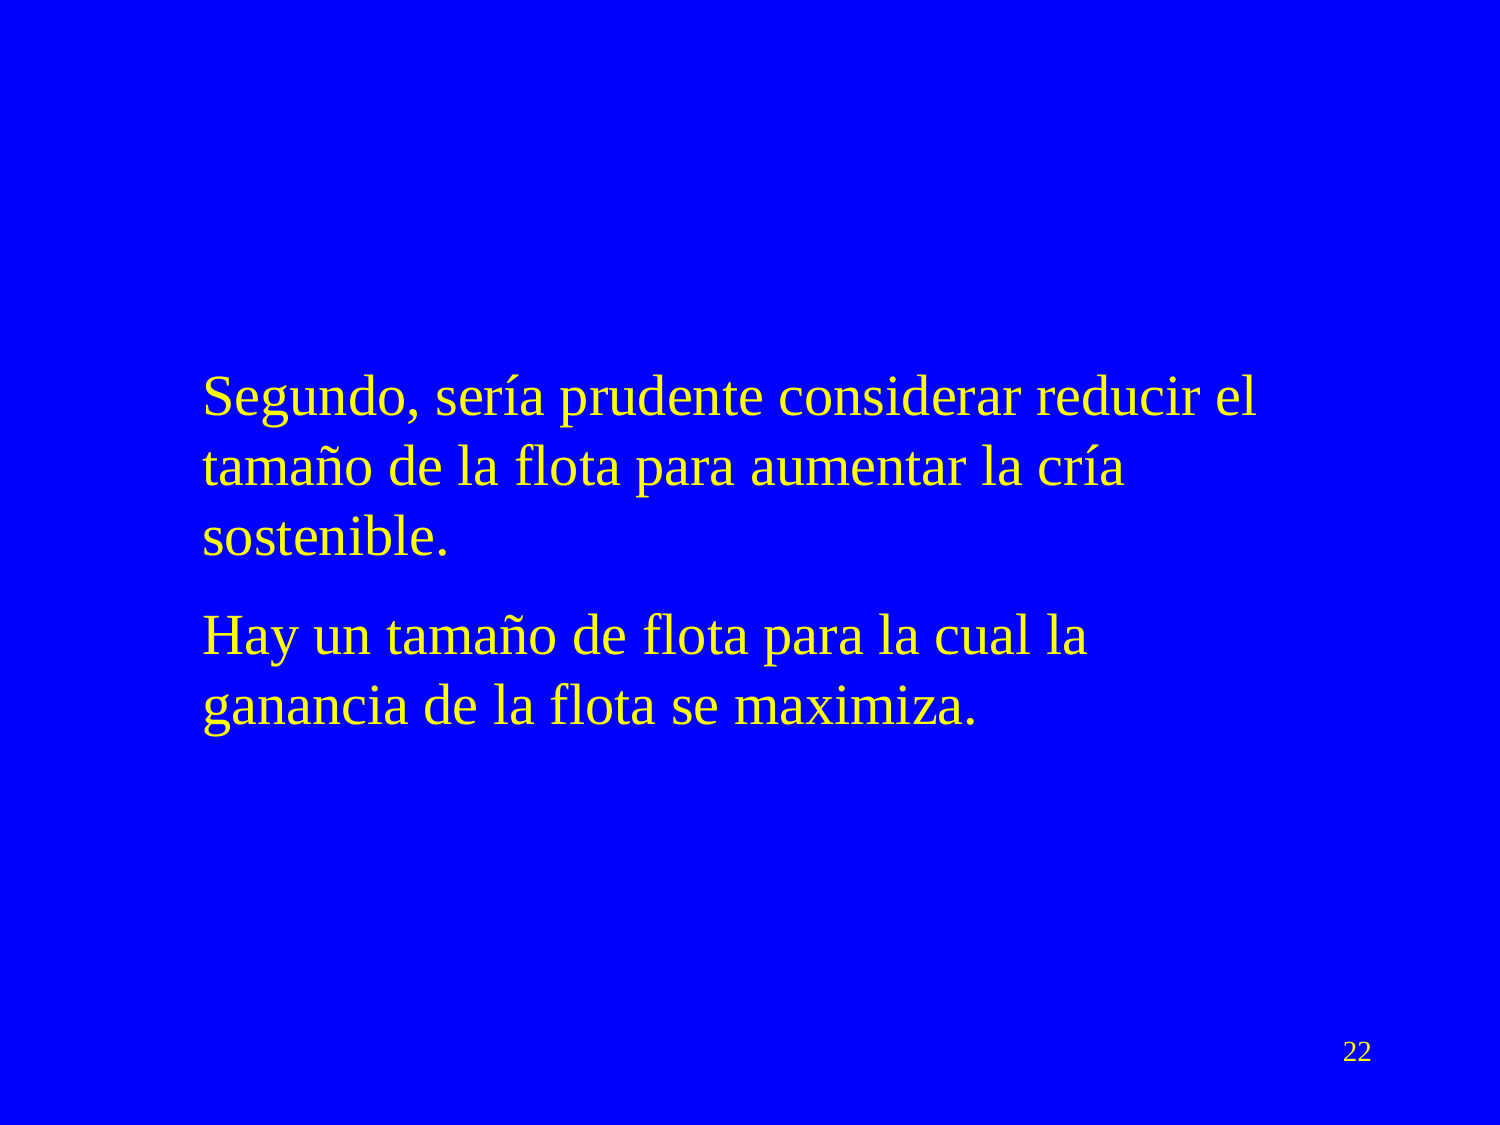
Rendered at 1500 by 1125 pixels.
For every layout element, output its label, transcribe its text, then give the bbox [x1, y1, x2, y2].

slide_number 22 [1074, 1024, 1388, 1101]
text_box Segundo, sería prudente considerar reducir el tamaño de la flota para aumentar la cría sostenible. Hay un tamaño de flota para la cual la ganancia de la flota se maximiza. [187, 350, 1288, 744]
